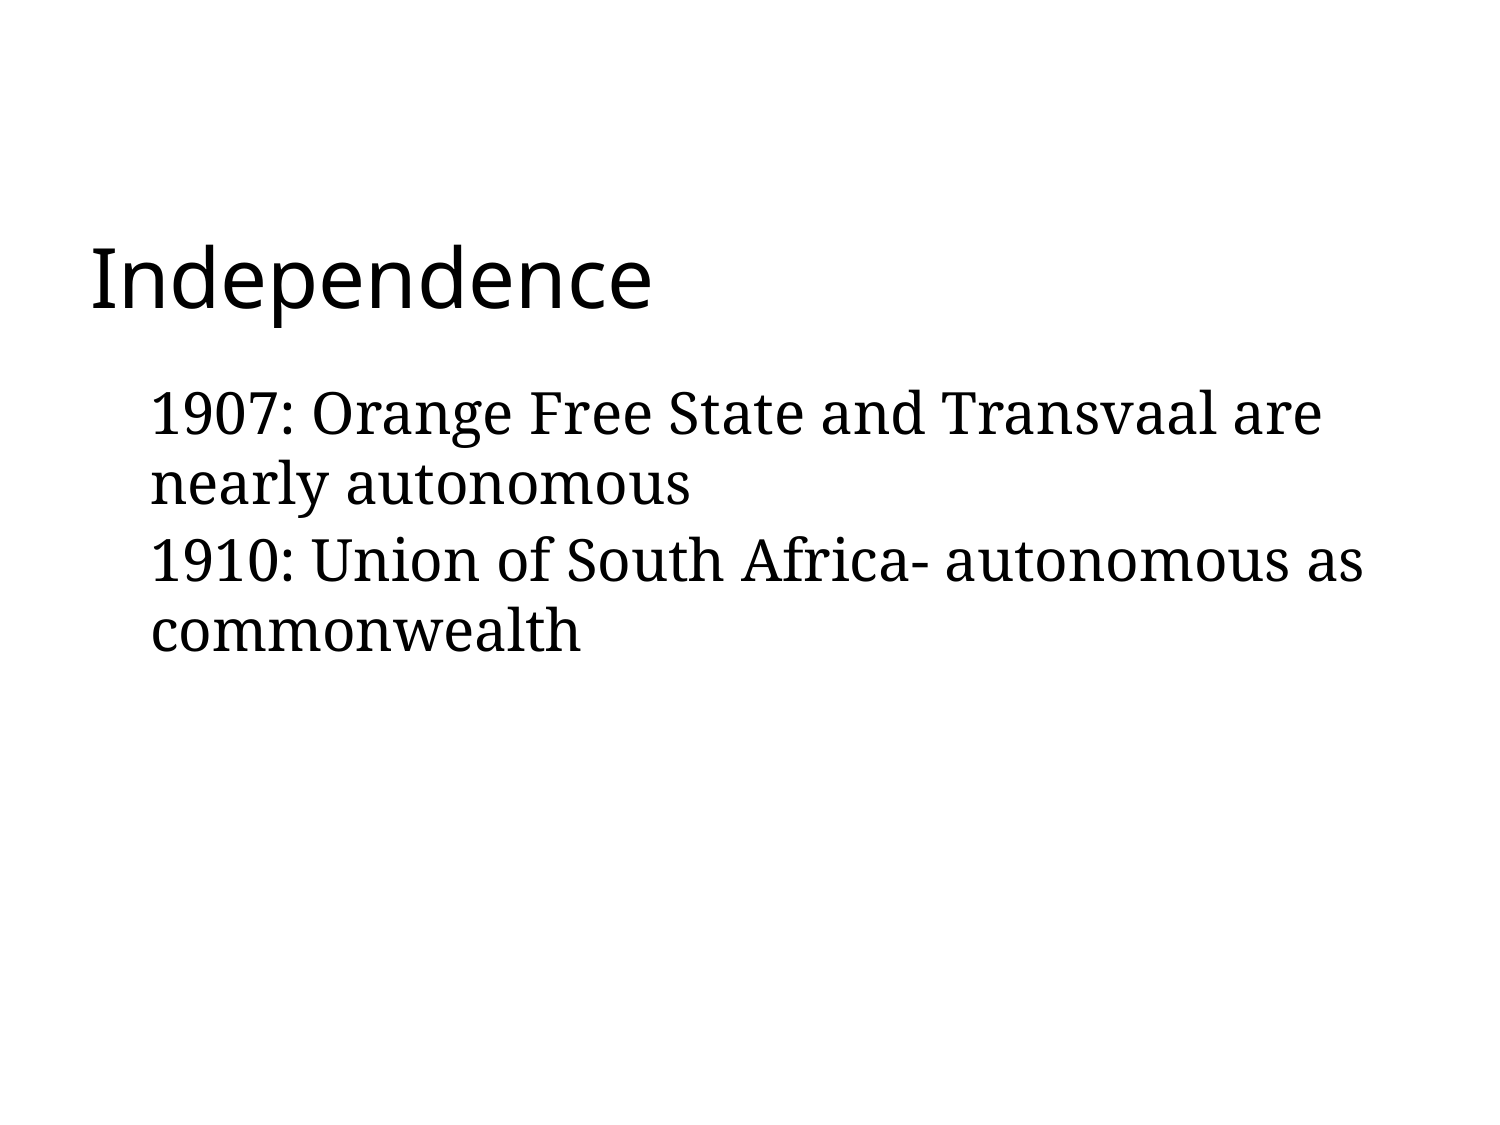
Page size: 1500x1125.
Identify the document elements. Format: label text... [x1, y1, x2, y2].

title Independence [75, 187, 1425, 363]
list 1907: Orange Free State and Transvaal are nearly autonomous 1910: Union of South Africa- autonomous as commonwealth [75, 368, 1425, 1079]
